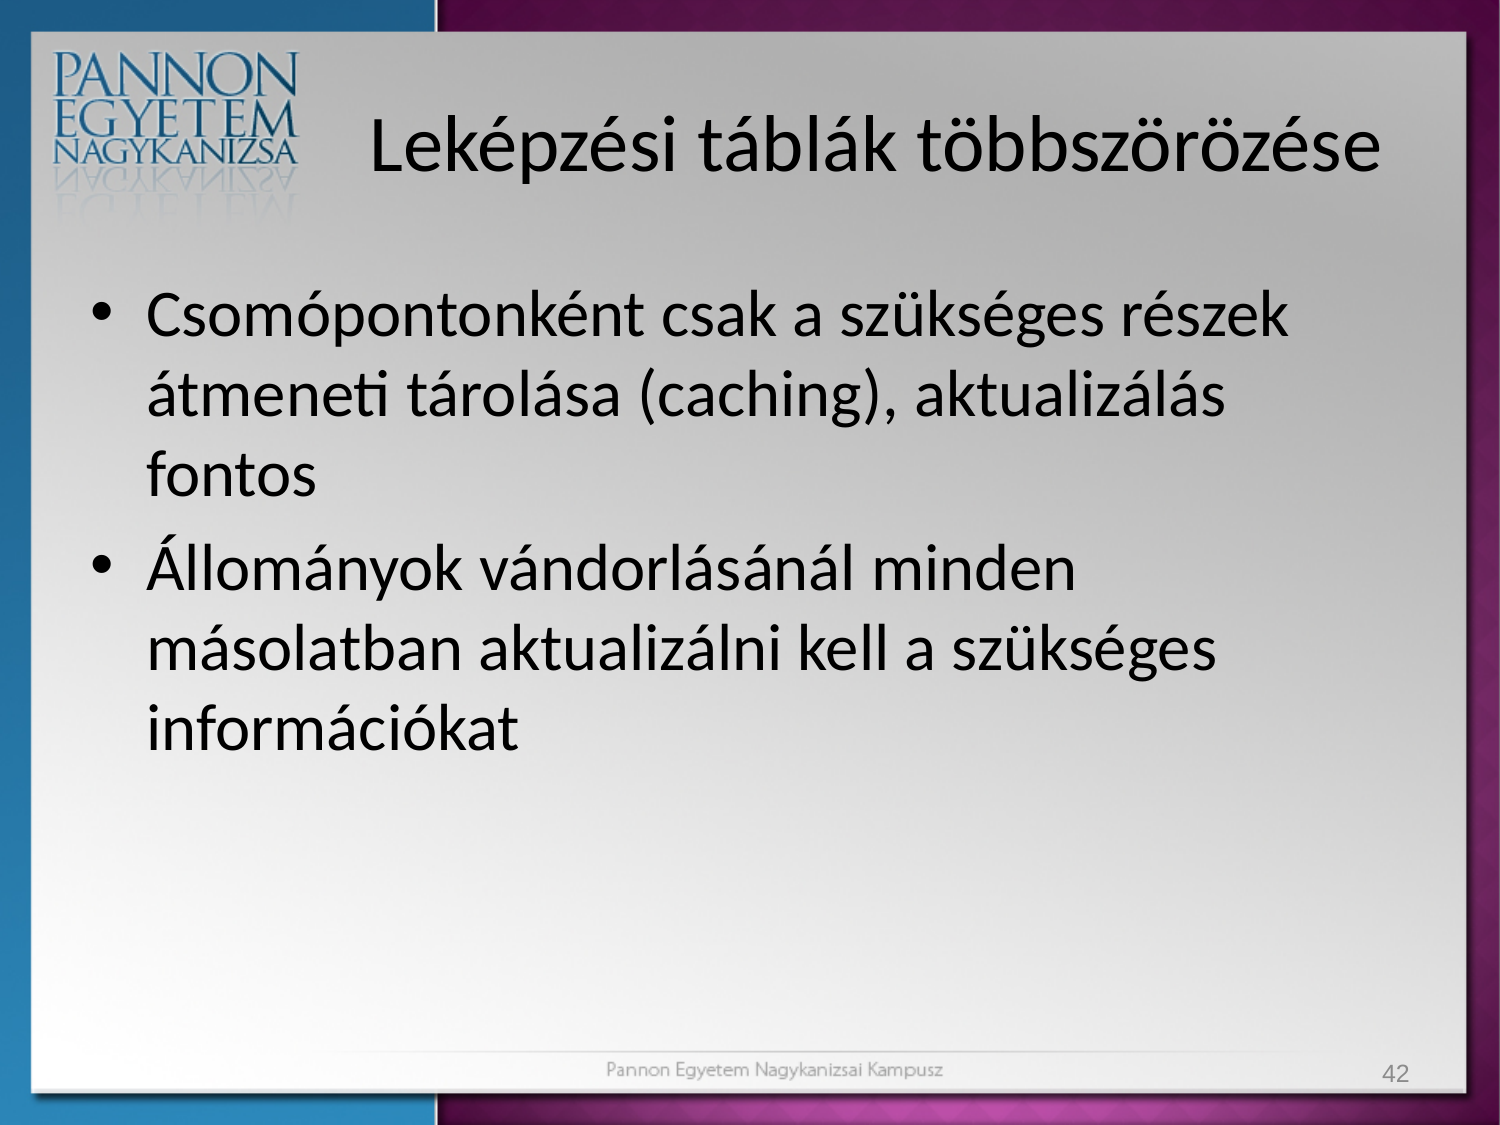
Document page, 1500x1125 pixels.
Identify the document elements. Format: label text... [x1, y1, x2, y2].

title Leképzési táblák többszörözése [328, 45, 1425, 233]
picture [0, 0, 1500, 1125]
list Csomópontonként csak a szükséges részek átmeneti tárolása (caching), aktualizálás fontos Állományok vándorlásánál minden másolatban aktualizálni kell a szükséges információkat [75, 262, 1425, 1038]
slide_number 42 [1074, 1042, 1425, 1103]
